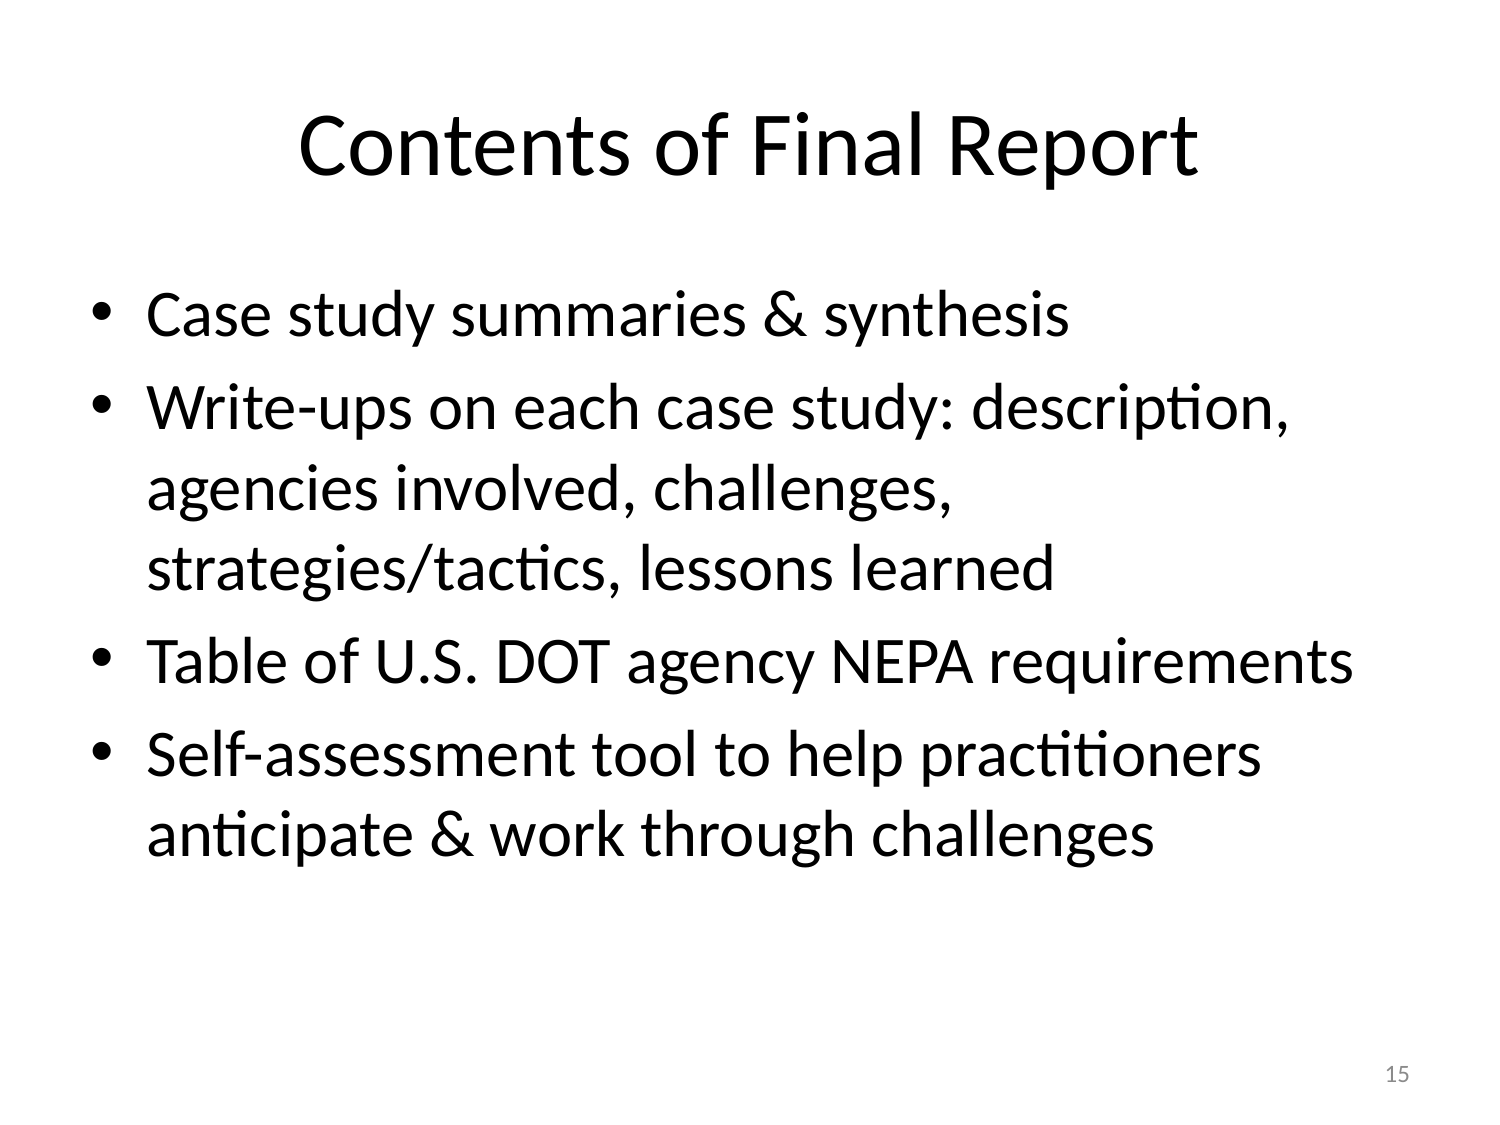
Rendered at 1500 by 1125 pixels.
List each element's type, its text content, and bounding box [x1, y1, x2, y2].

title Contents of Final Report [75, 45, 1425, 233]
list Case study summaries & synthesis Write-ups on each case study: description, agencies involved, challenges, strategies/tactics, lessons learned Table of U.S. DOT agency NEPA requirements Self-assessment tool to help practitioners anticipate & work through challenges [75, 262, 1425, 1005]
slide_number 15 [1074, 1042, 1425, 1103]
